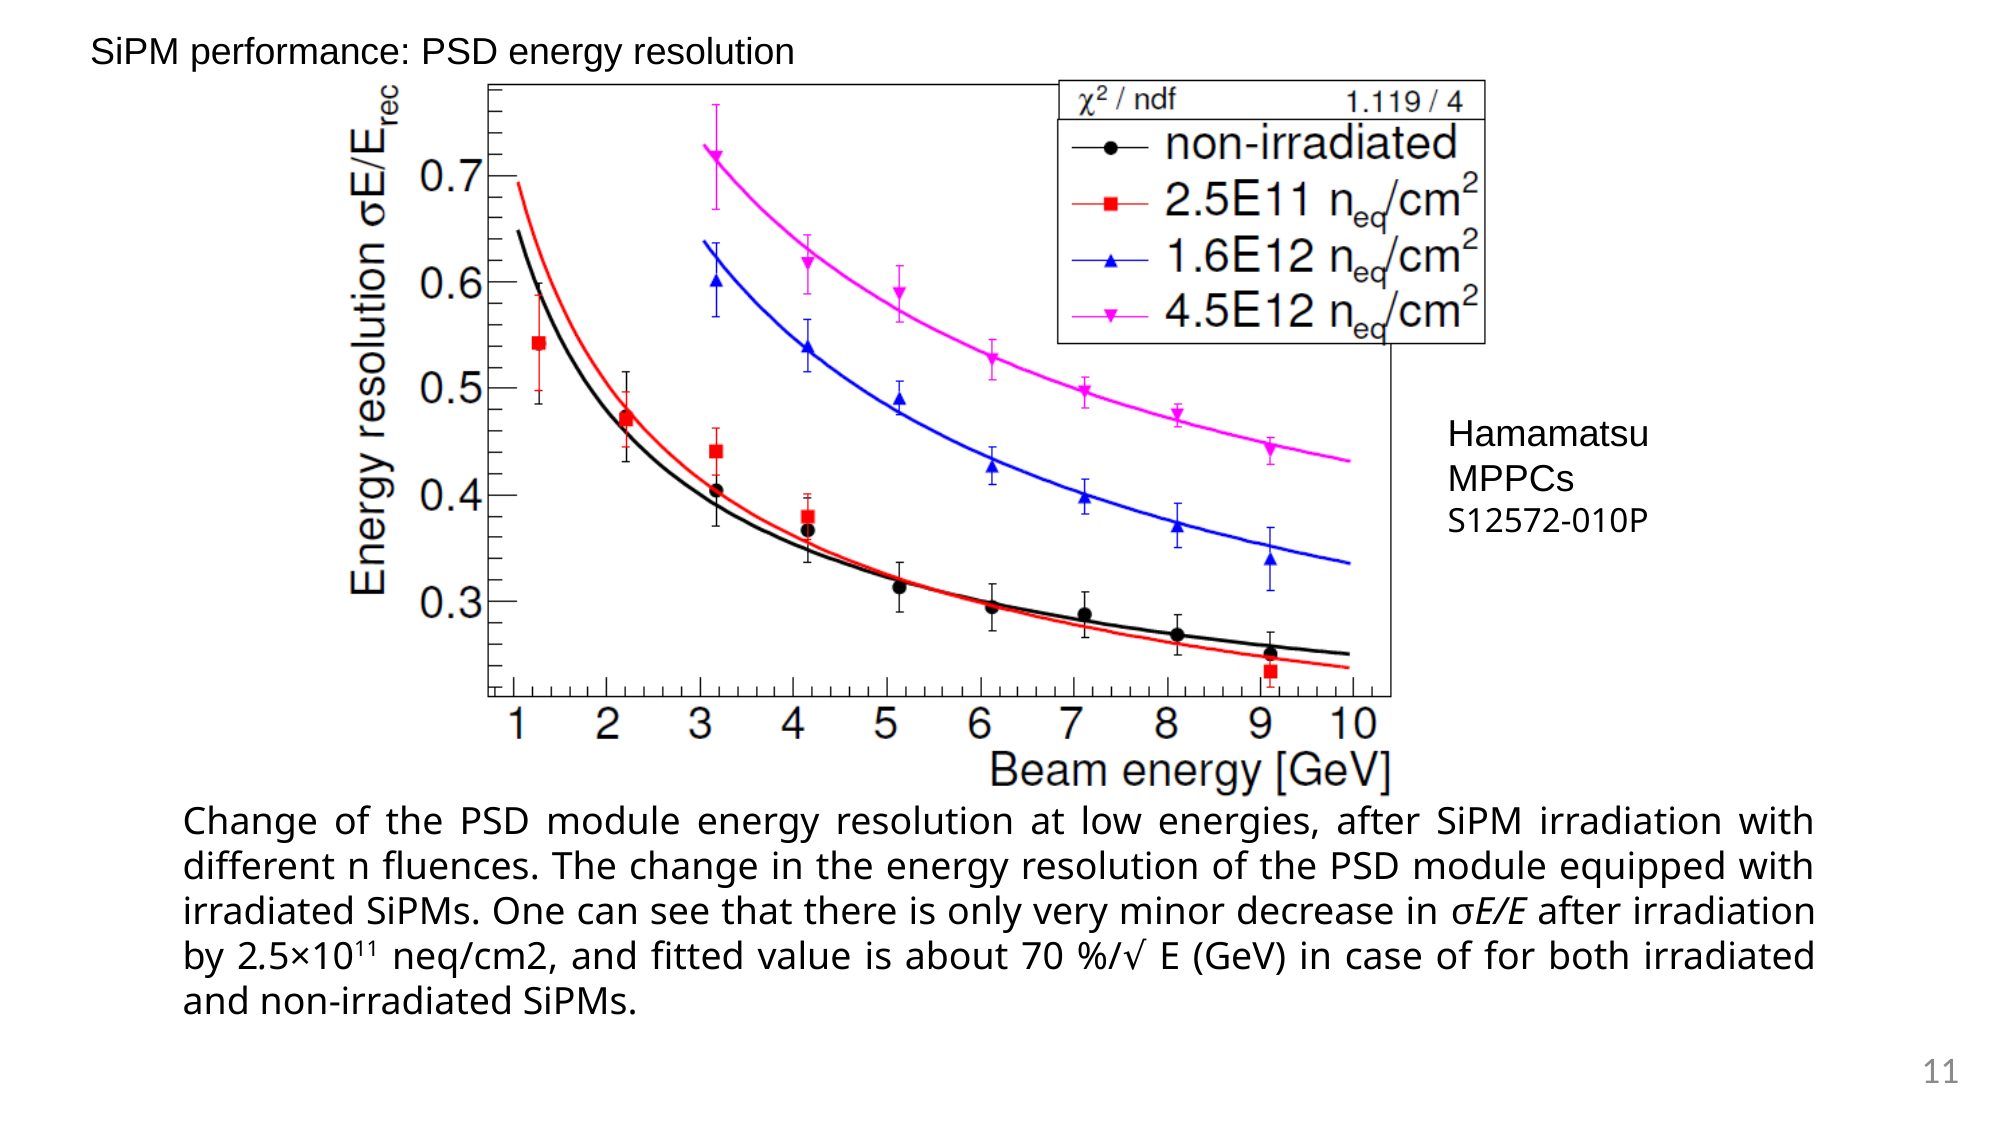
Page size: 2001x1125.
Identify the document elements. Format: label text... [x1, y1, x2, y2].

text_box Change of the PSD module energy resolution at low energies, after SiPM irradiation with different n fluences. The change in the energy resolution of the PSD module equipped with irradiated SiPMs. One can see that there is only very minor decrease in σE/E after irradiation by 2.5×1011 neq/cm2, and fitted value is about 70 %/√ E (GeV) in case of for both irradiated and non-irradiated SiPMs. [168, 789, 1832, 1029]
text_box <номер> [1524, 1038, 1975, 1099]
text_box Hamamatsu MPPCs S12572-010P [1521, 401, 1802, 497]
text_box SiPM performance: PSD energy resolution [75, 19, 838, 76]
picture [309, 32, 1518, 838]
